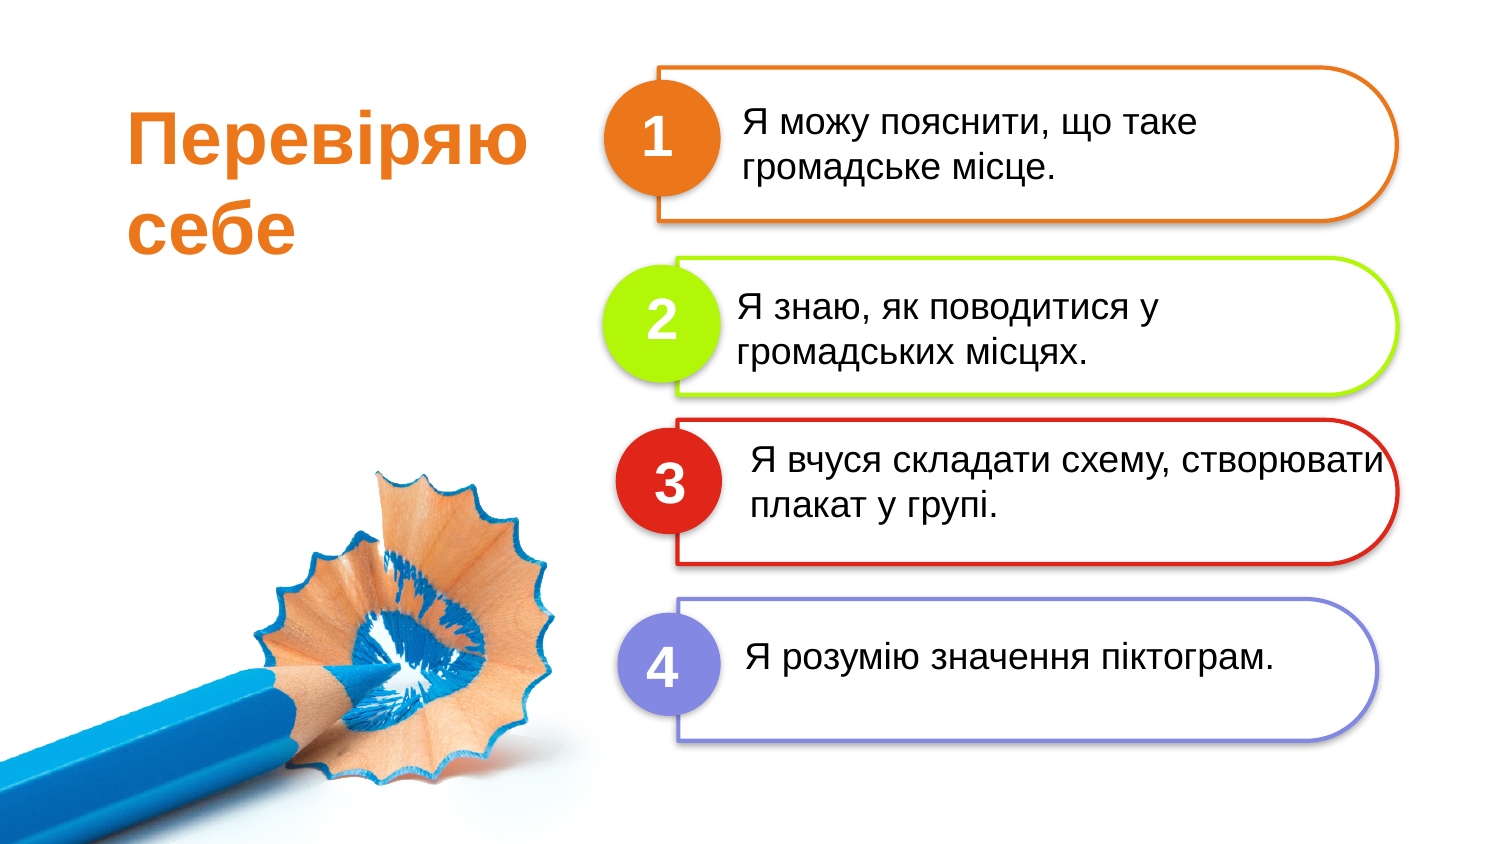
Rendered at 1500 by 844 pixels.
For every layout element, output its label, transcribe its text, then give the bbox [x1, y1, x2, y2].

text_box Я знаю, як поводитися у громадських місцях. [721, 274, 1447, 380]
list Перевіряю себе [112, 79, 578, 281]
text_box 4 [631, 621, 694, 707]
picture [0, 469, 636, 844]
text_box Я можу пояснити, що таке громадське місце. [727, 89, 1397, 195]
text_box [601, 263, 721, 384]
text_box [628, 79, 697, 90]
text_box [638, 611, 722, 717]
text_box [614, 427, 723, 535]
text_box [677, 598, 1362, 742]
text_box [617, 94, 722, 198]
text_box [603, 104, 614, 173]
text_box [658, 66, 1379, 222]
text_box 3 [639, 437, 702, 523]
text_box 2 [631, 273, 694, 359]
text_box Я вчуся складати схему, створювати плакат у групі. [735, 427, 1438, 533]
text_box [676, 257, 1375, 304]
text_box 1 [614, 90, 702, 176]
text_box [616, 628, 631, 701]
text_box Я розумію значення піктограм. [729, 624, 1387, 729]
text_box [676, 419, 1386, 565]
text_box [676, 350, 1373, 396]
